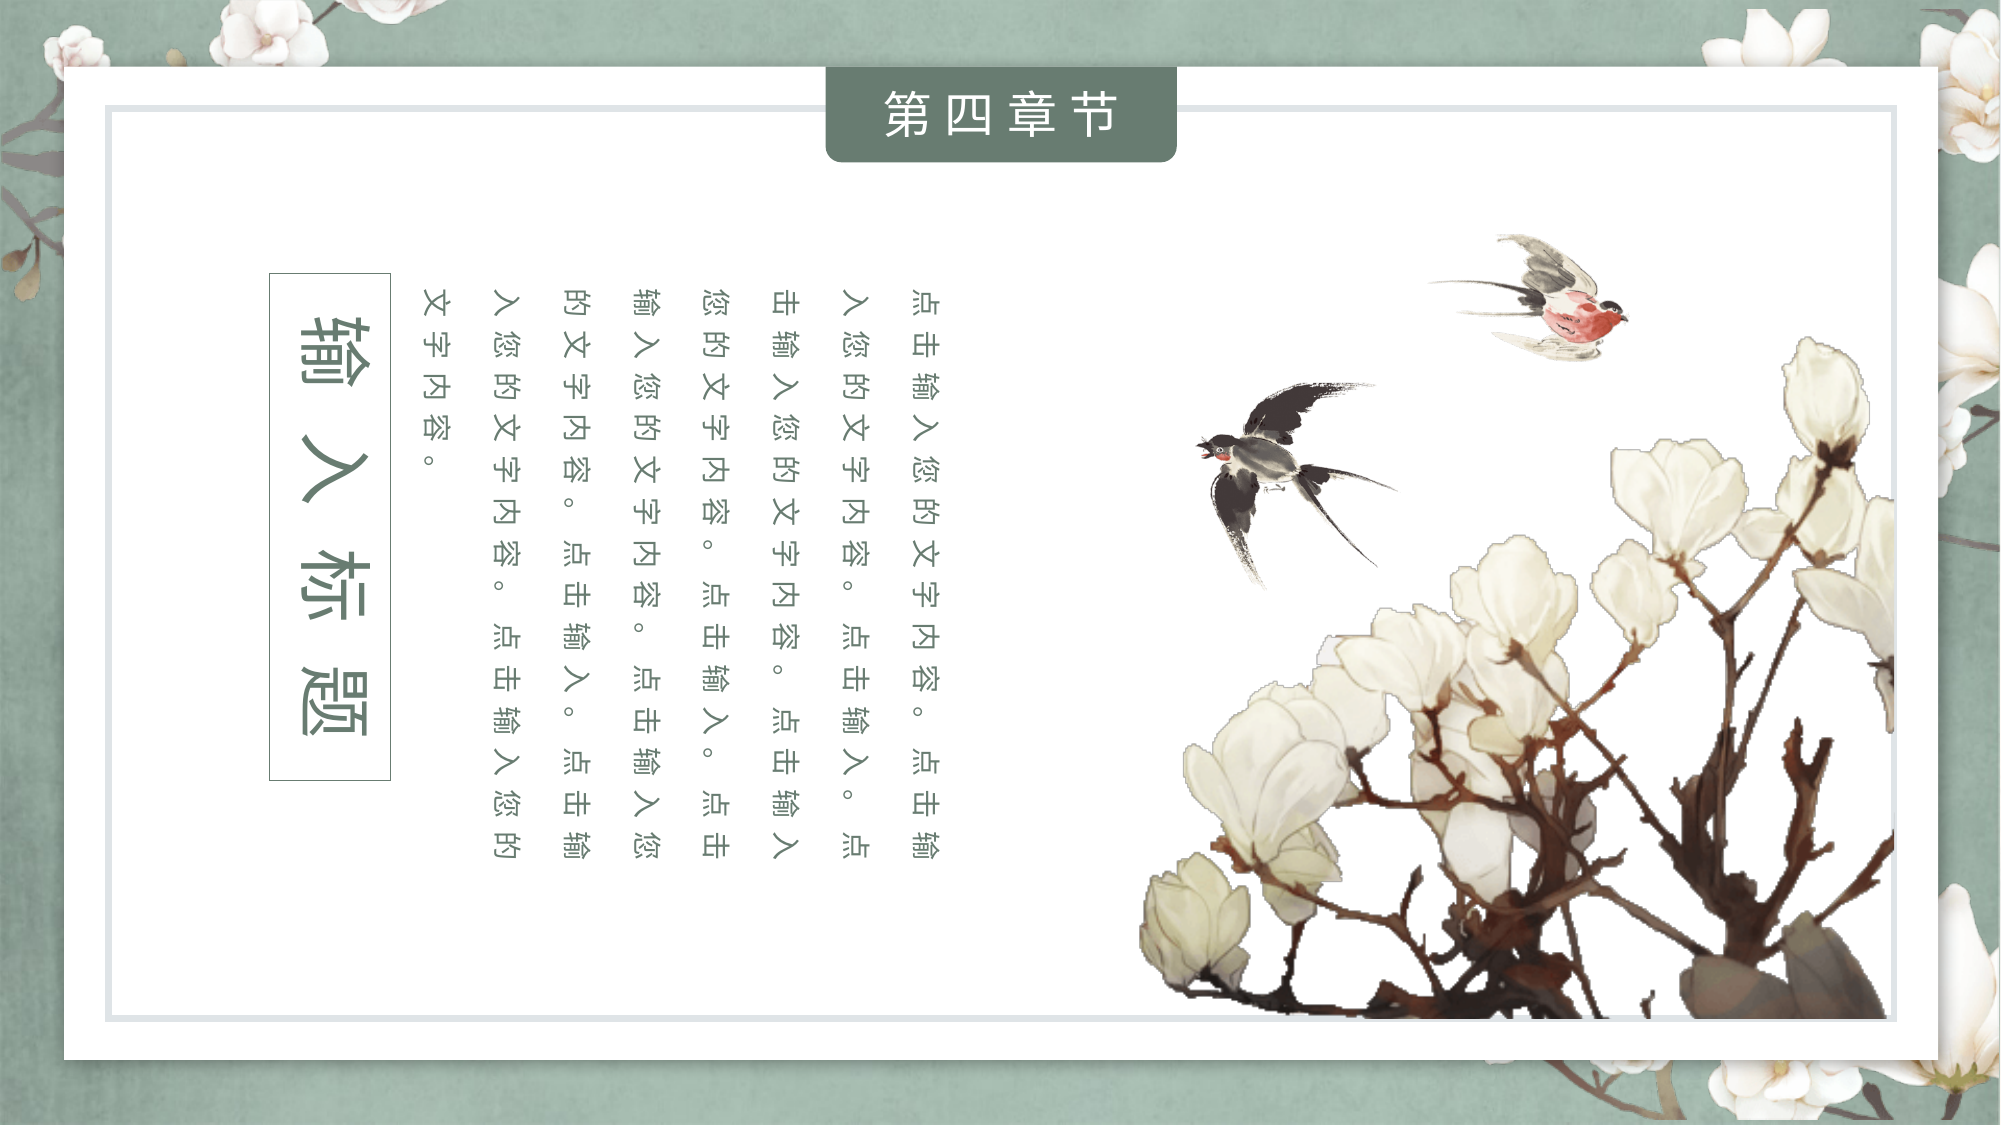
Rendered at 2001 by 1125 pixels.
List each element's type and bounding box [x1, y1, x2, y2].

picture [0, 0, 2001, 1125]
text_box [988, 206, 1895, 1019]
text_box [269, 273, 988, 924]
